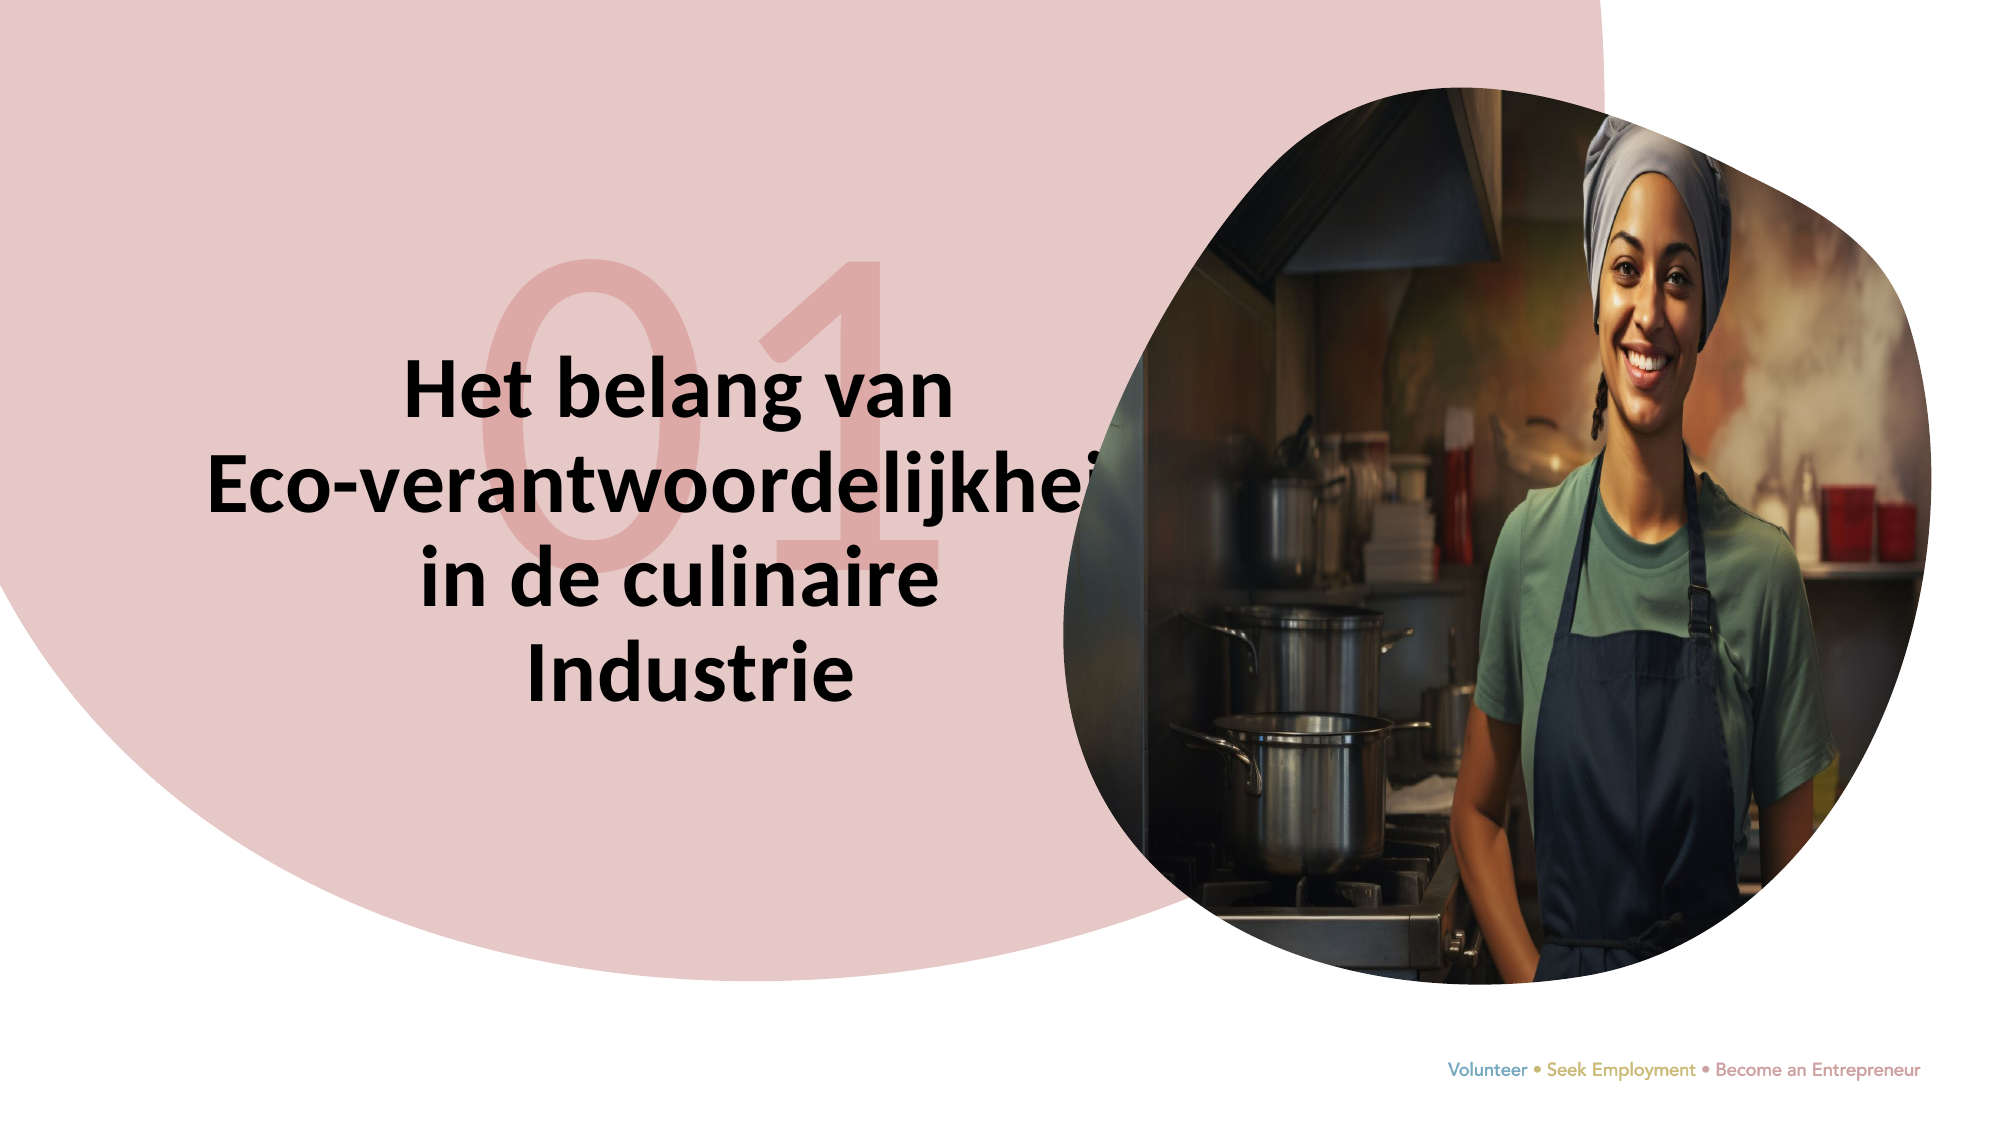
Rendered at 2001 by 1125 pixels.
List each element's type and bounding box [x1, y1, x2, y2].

text_box [1418, 1046, 1971, 1103]
picture [1063, 87, 1932, 985]
text_box [0, 0, 1606, 1027]
